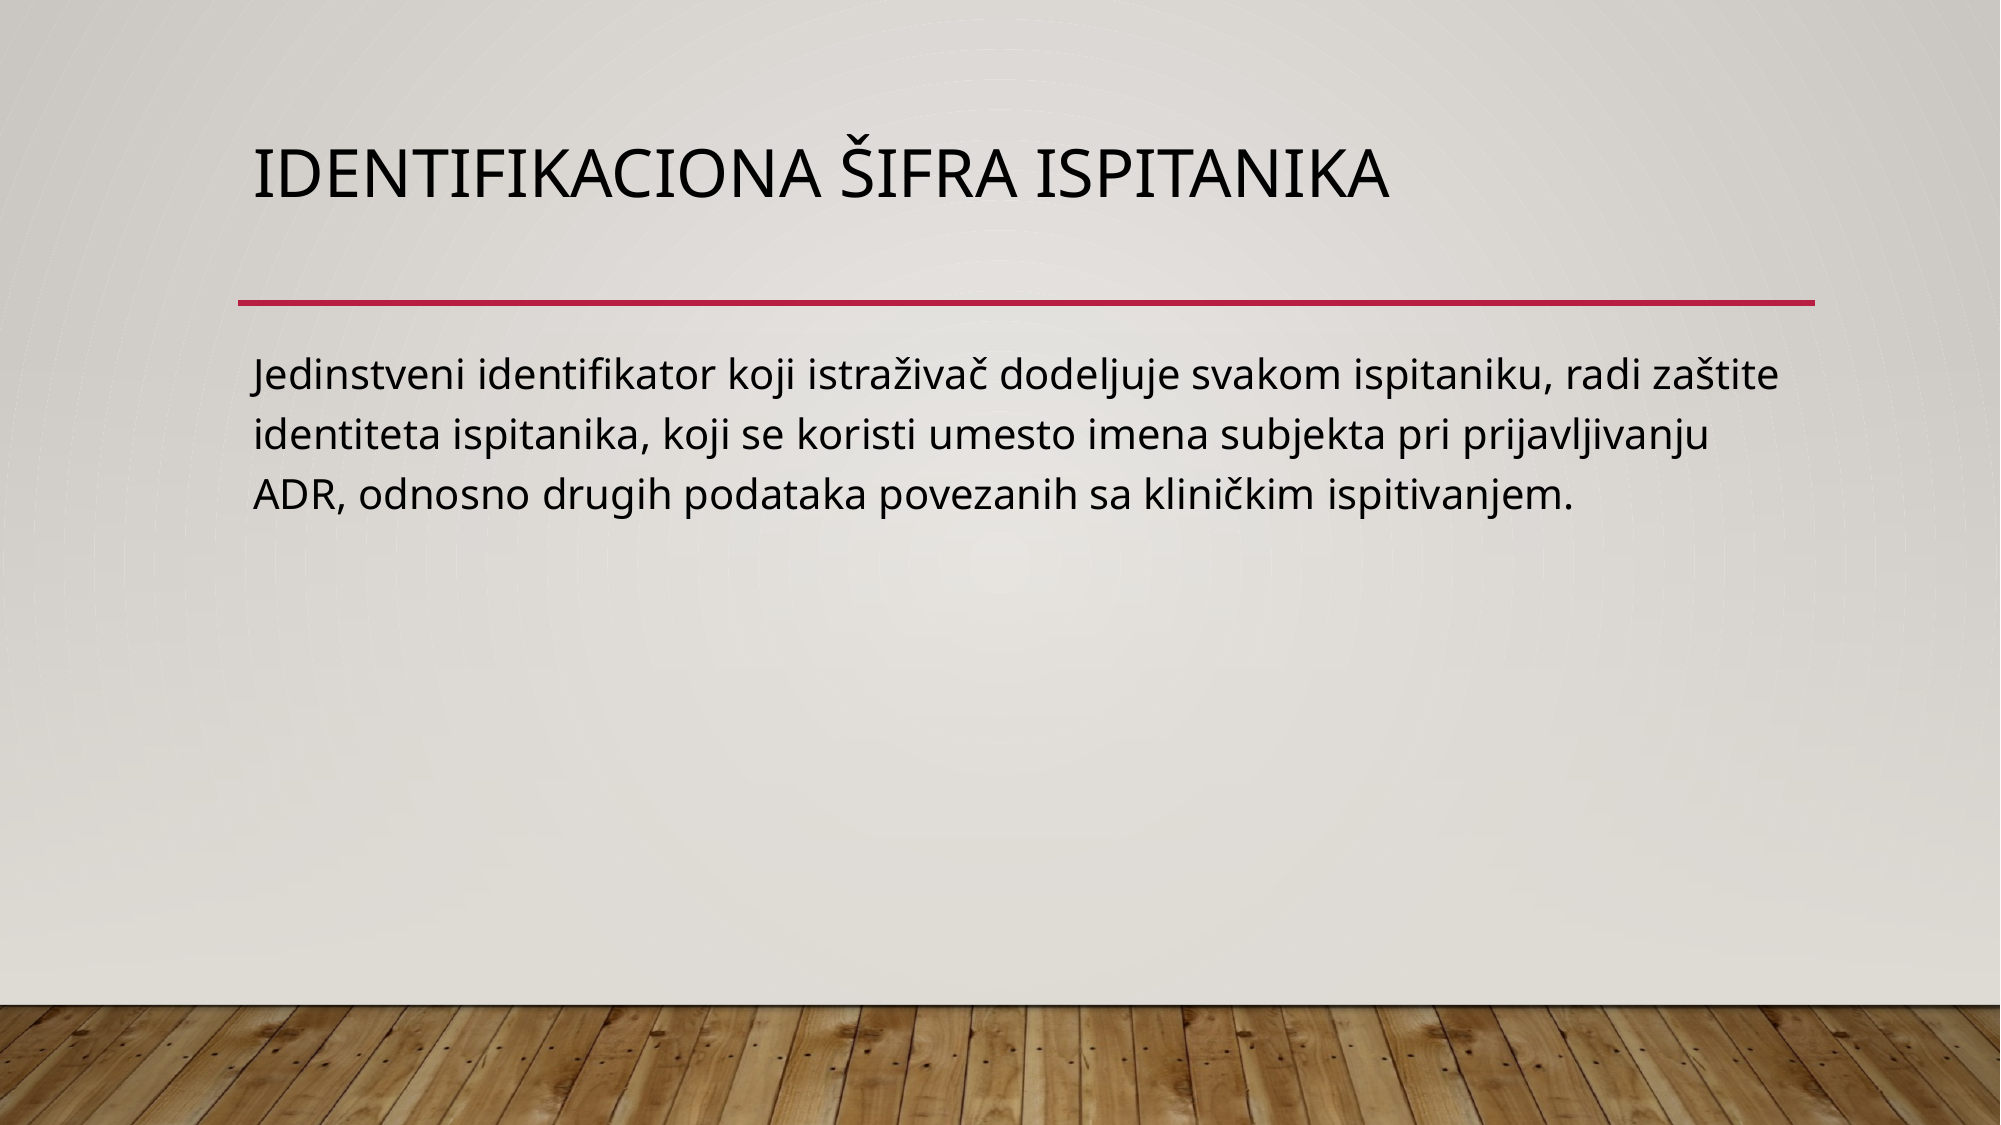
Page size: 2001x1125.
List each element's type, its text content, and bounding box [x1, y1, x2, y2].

list Jedinstveni identifikator koji istraživač dodeljuje svakom ispitaniku, radi zaštite identiteta ispitanika, koji se koristi umesto imena subjekta pri prijavljivanju ADR, odnosno drugih podataka povezanih sa kliničkim ispitivanjem. [238, 330, 1814, 897]
picture [0, 1005, 2000, 1125]
title Identifikaciona šifra ispitanika [238, 131, 1814, 305]
